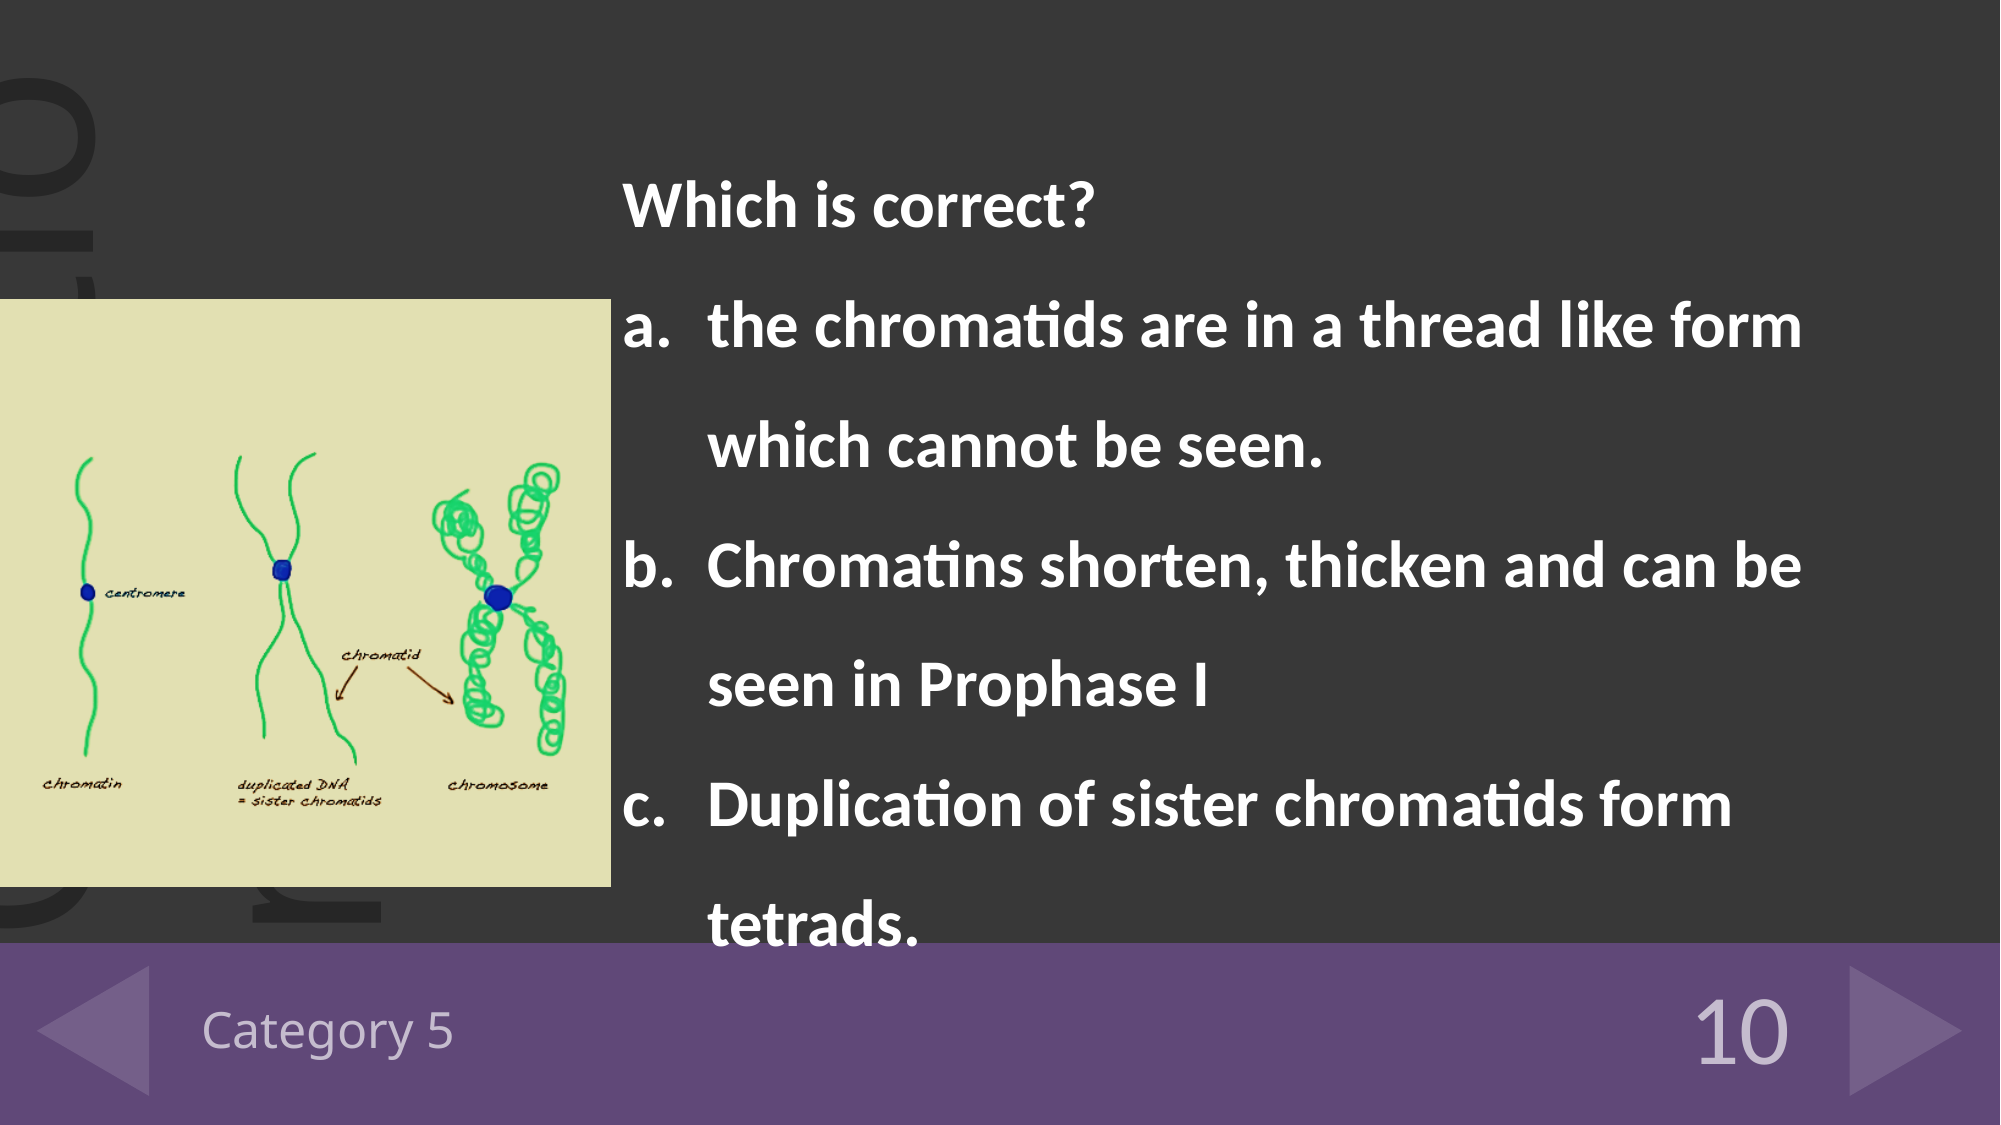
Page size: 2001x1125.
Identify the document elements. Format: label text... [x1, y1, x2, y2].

list Which is correct? the chromatids are in a thread like form which cannot be seen. Chromatins shorten, thicken and can be seen in Prophase I Duplication of sister chromatids form tetrads. [607, 134, 1897, 947]
title Category 5 [185, 967, 1494, 1097]
list 10 [1494, 967, 1806, 1097]
picture [0, 299, 611, 887]
